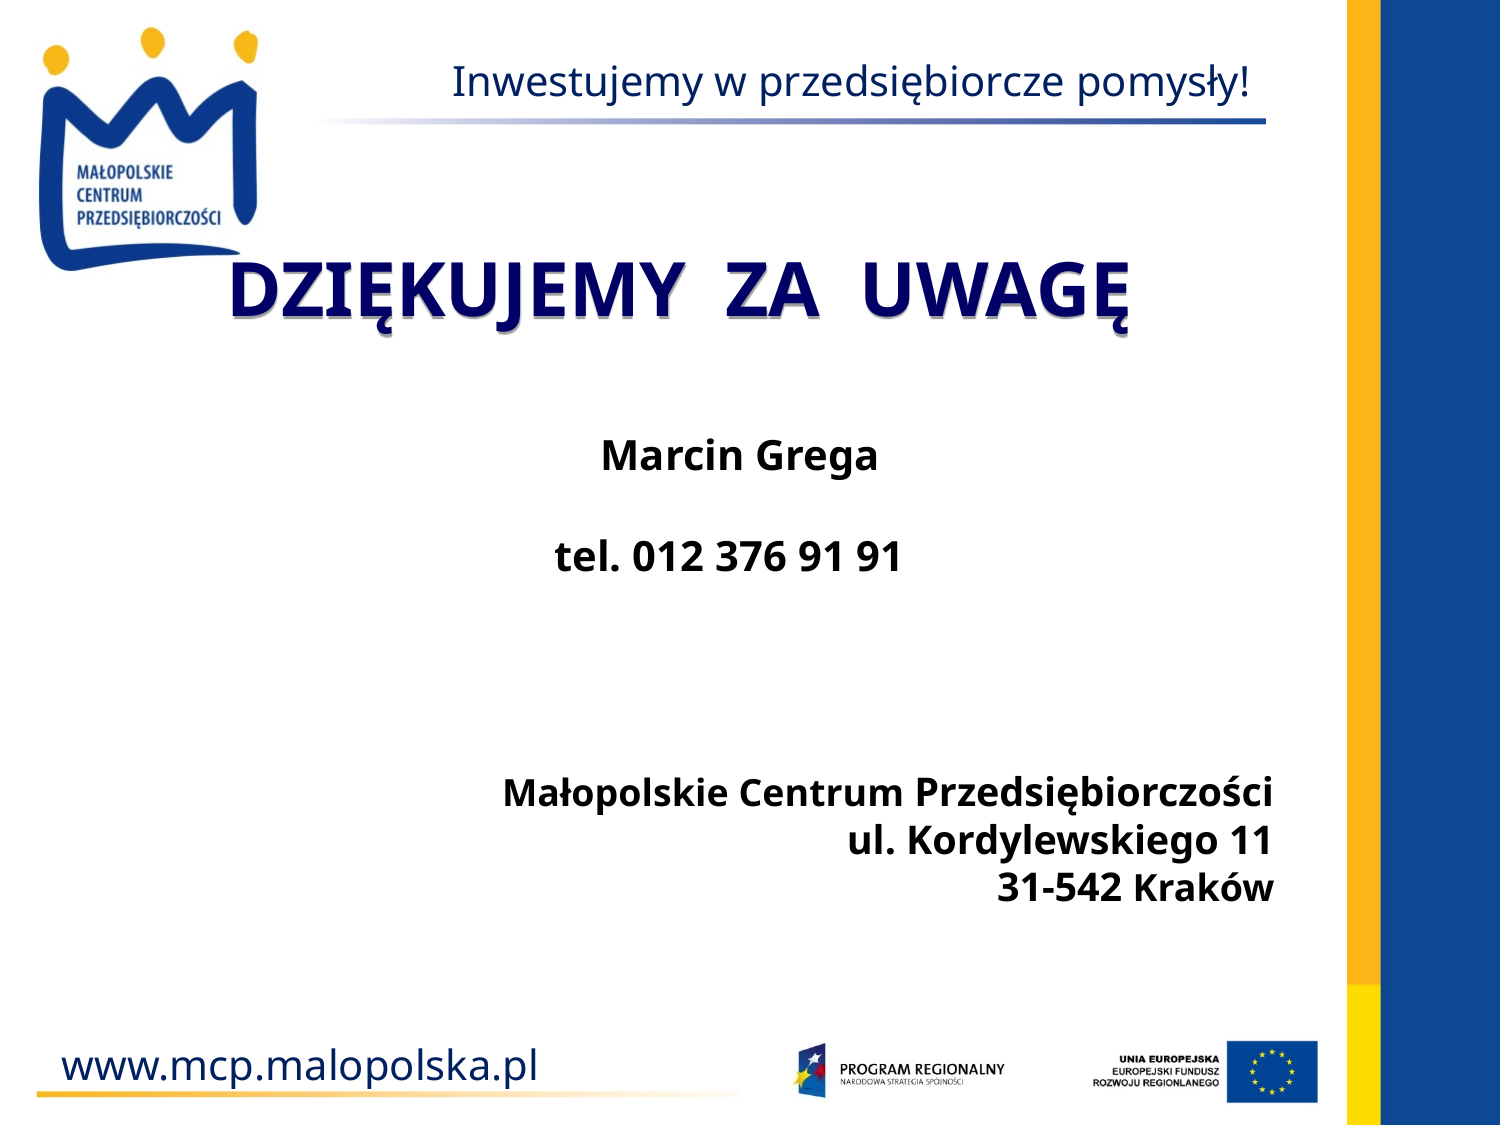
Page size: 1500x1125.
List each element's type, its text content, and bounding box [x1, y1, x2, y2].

picture [34, 1089, 739, 1099]
text_box www.mcp.malopolska.pl [46, 1031, 758, 1097]
text_box Marcin Grega tel. 012 376 91 91 [46, 421, 1293, 737]
picture [23, 23, 1266, 278]
picture [1347, 0, 1500, 1125]
text_box Małopolskie Centrum Przedsiębiorczości ul. Kordylewskiego 11 31-542 Kraków [35, 714, 1289, 968]
picture [763, 1015, 1032, 1125]
text_box Inwestujemy w przedsiębiorcze pomysły! [304, 46, 1266, 105]
picture [1077, 1034, 1325, 1108]
text_box DZIĘKUJEMY ZA UWAGĘ [82, 234, 1278, 340]
